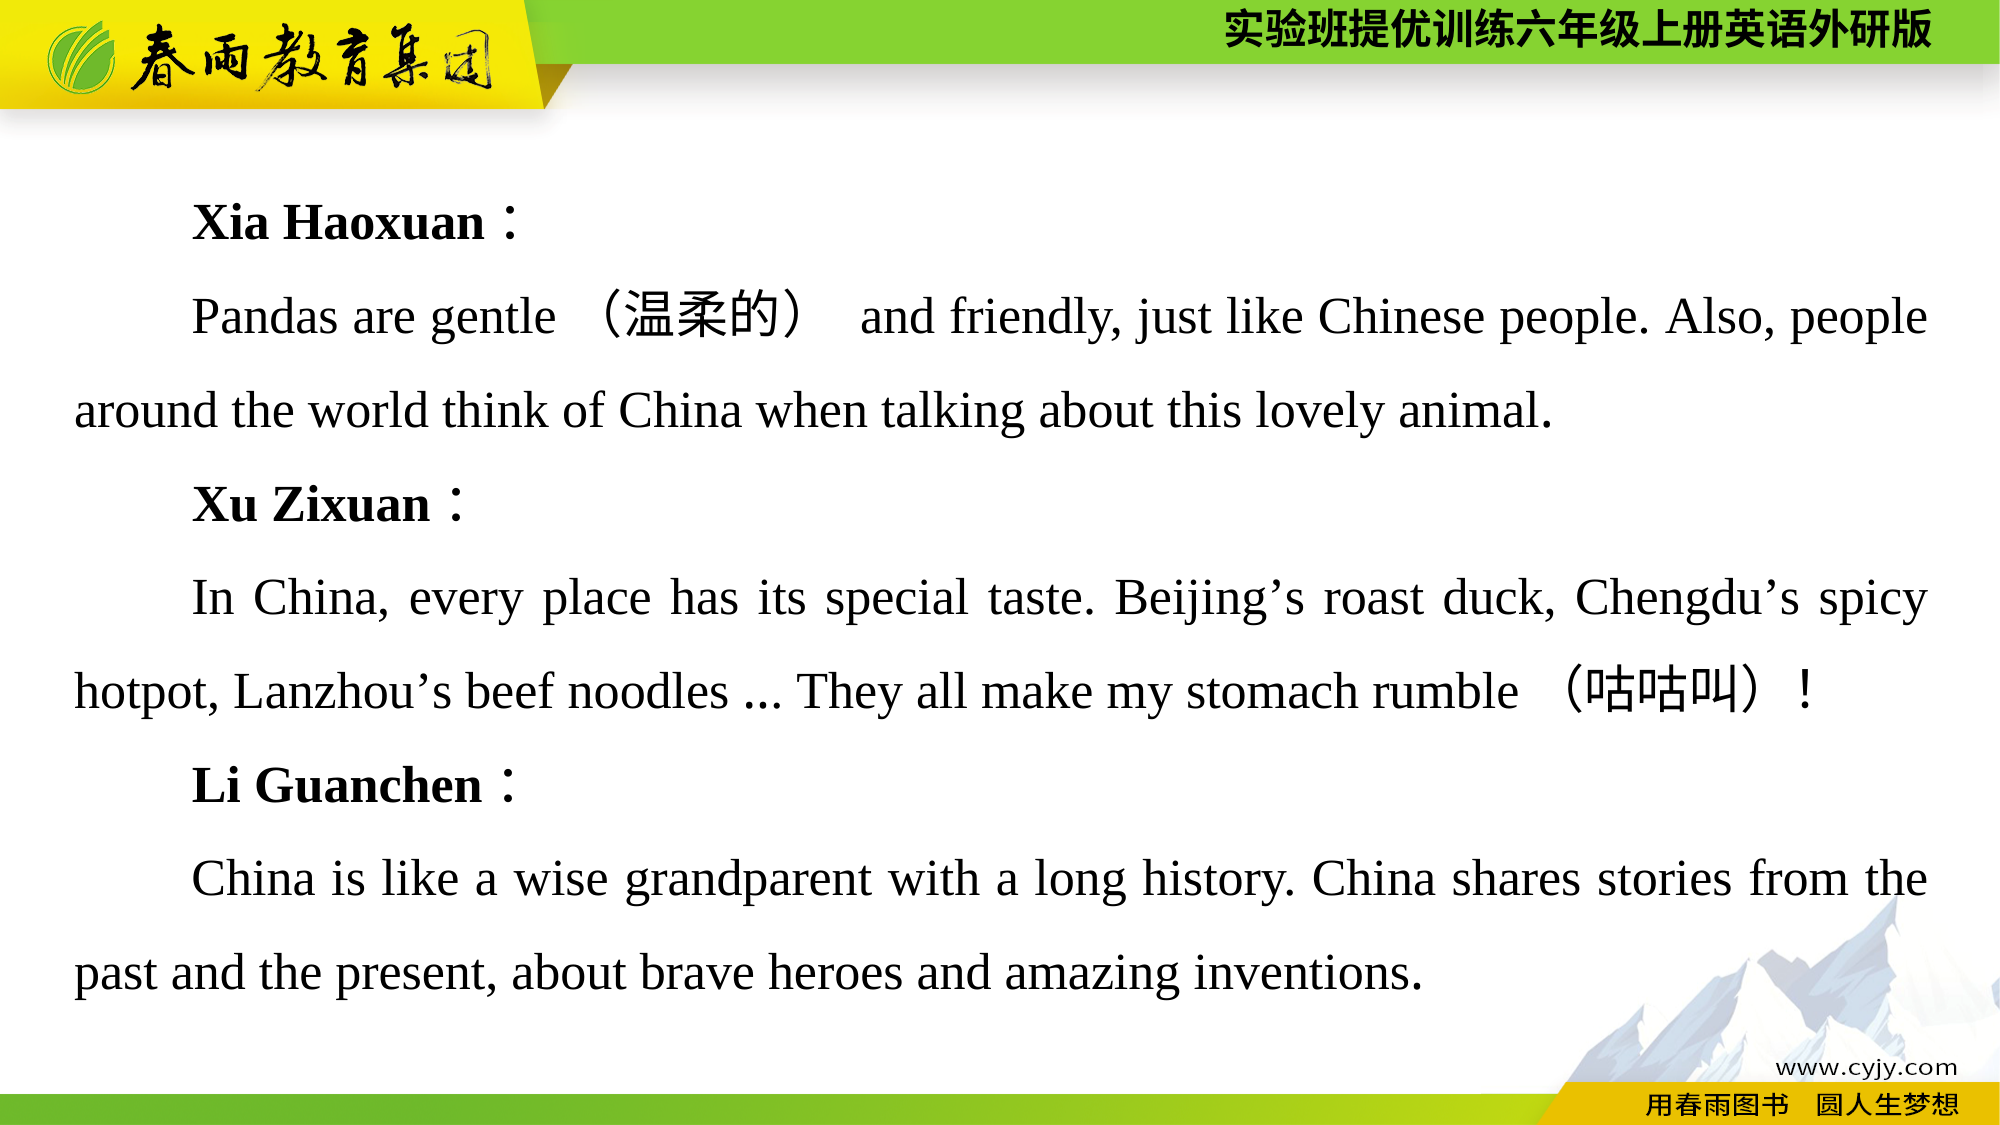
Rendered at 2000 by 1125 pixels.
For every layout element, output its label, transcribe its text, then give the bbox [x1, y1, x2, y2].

list Xia Haoxuan： Pandas are gentle（温柔的） and friendly, just like Chinese people. Also, people around the world think of China when talking about this lovely animal. Xu Zixuan： In China, every place has its special taste. Beijing’s roast duck, Chengdu’s spicy hotpot, Lanzhou’s beef noodles ... They all make my stomach rumble（咕咕叫）！ Li Guanchen： China is like a wise grandparent with a long history. China shares stories from the past and the present, about brave heroes and amazing inventions. [59, 149, 1944, 1005]
picture [0, 0, 2000, 1125]
